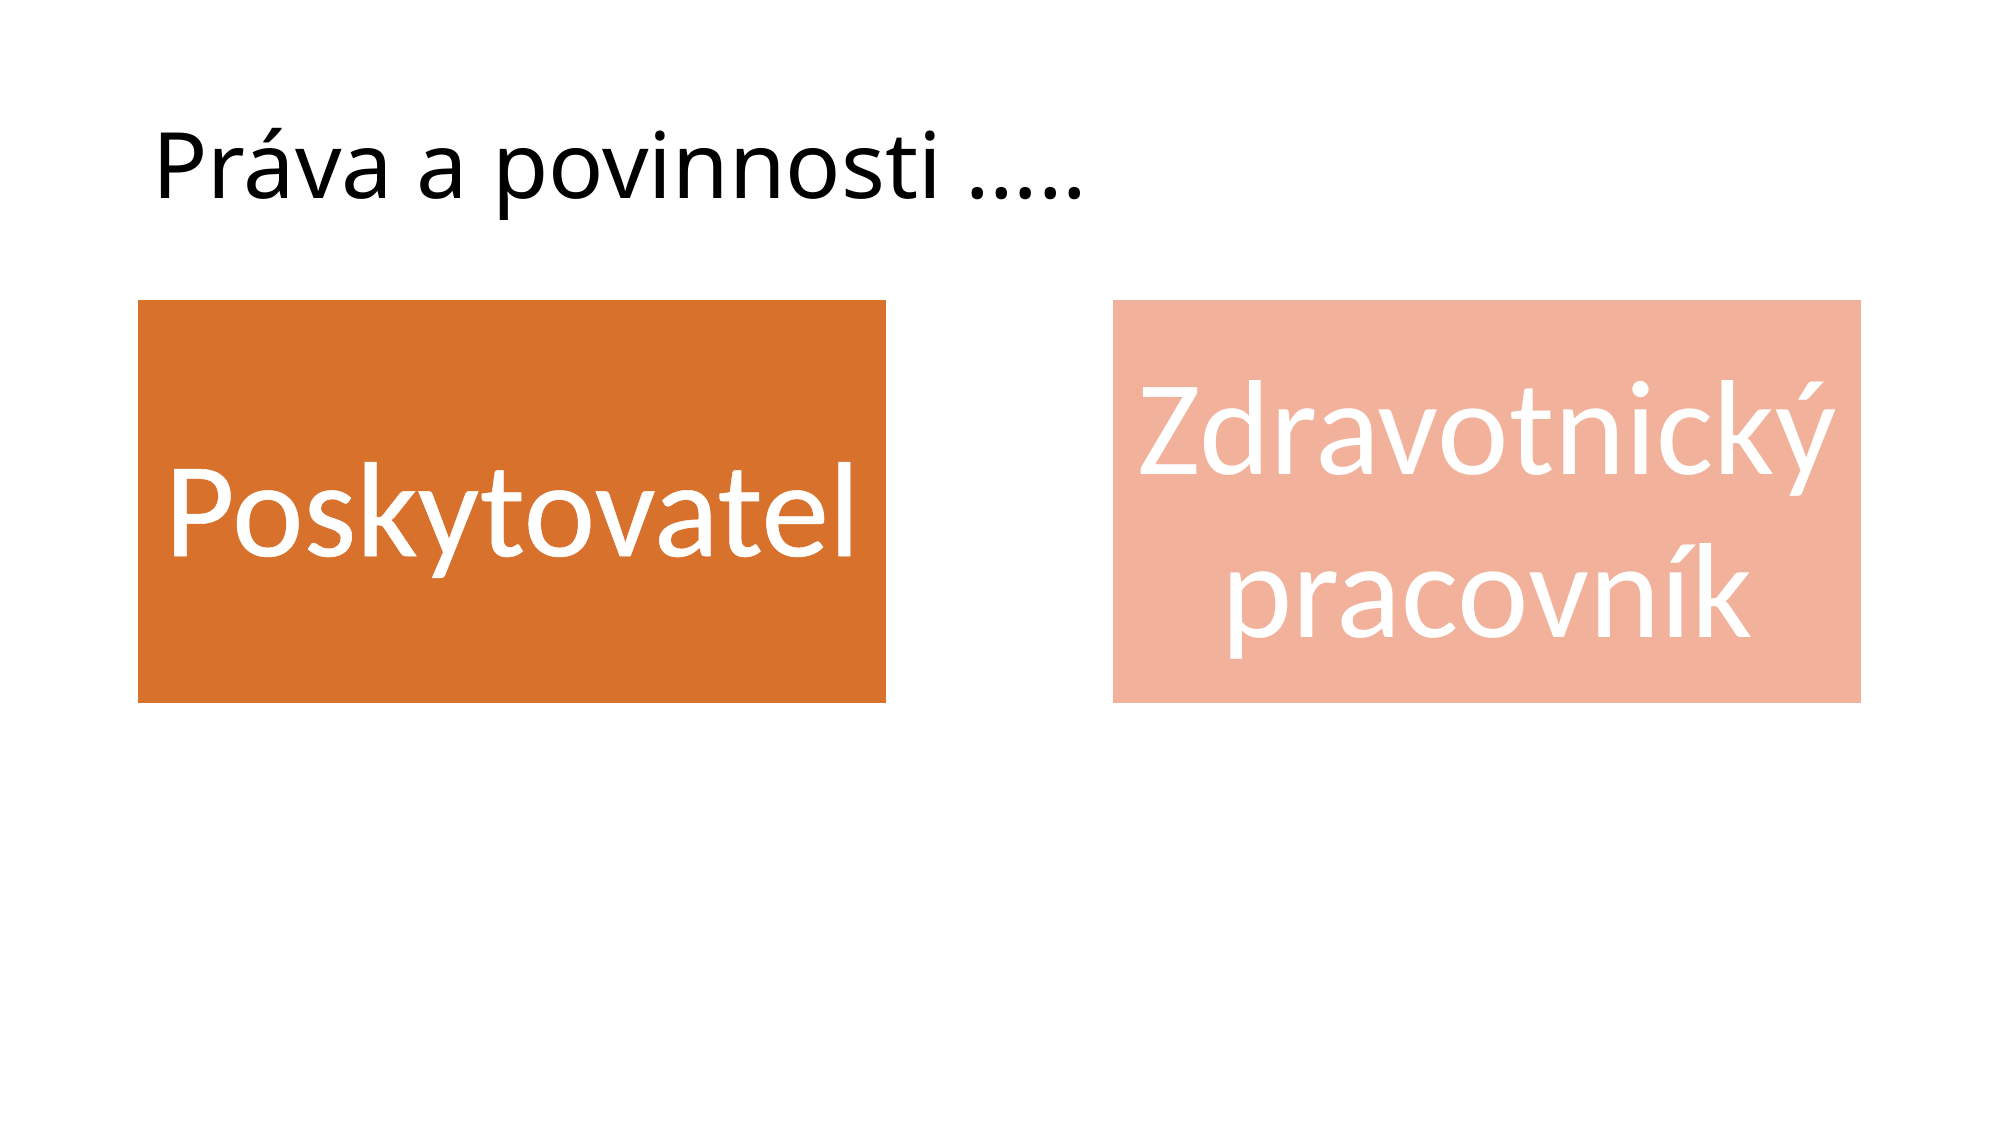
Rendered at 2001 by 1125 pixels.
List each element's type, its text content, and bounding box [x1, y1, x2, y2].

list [137, 299, 1863, 1014]
title Práva a povinnosti ….. [137, 59, 1863, 278]
